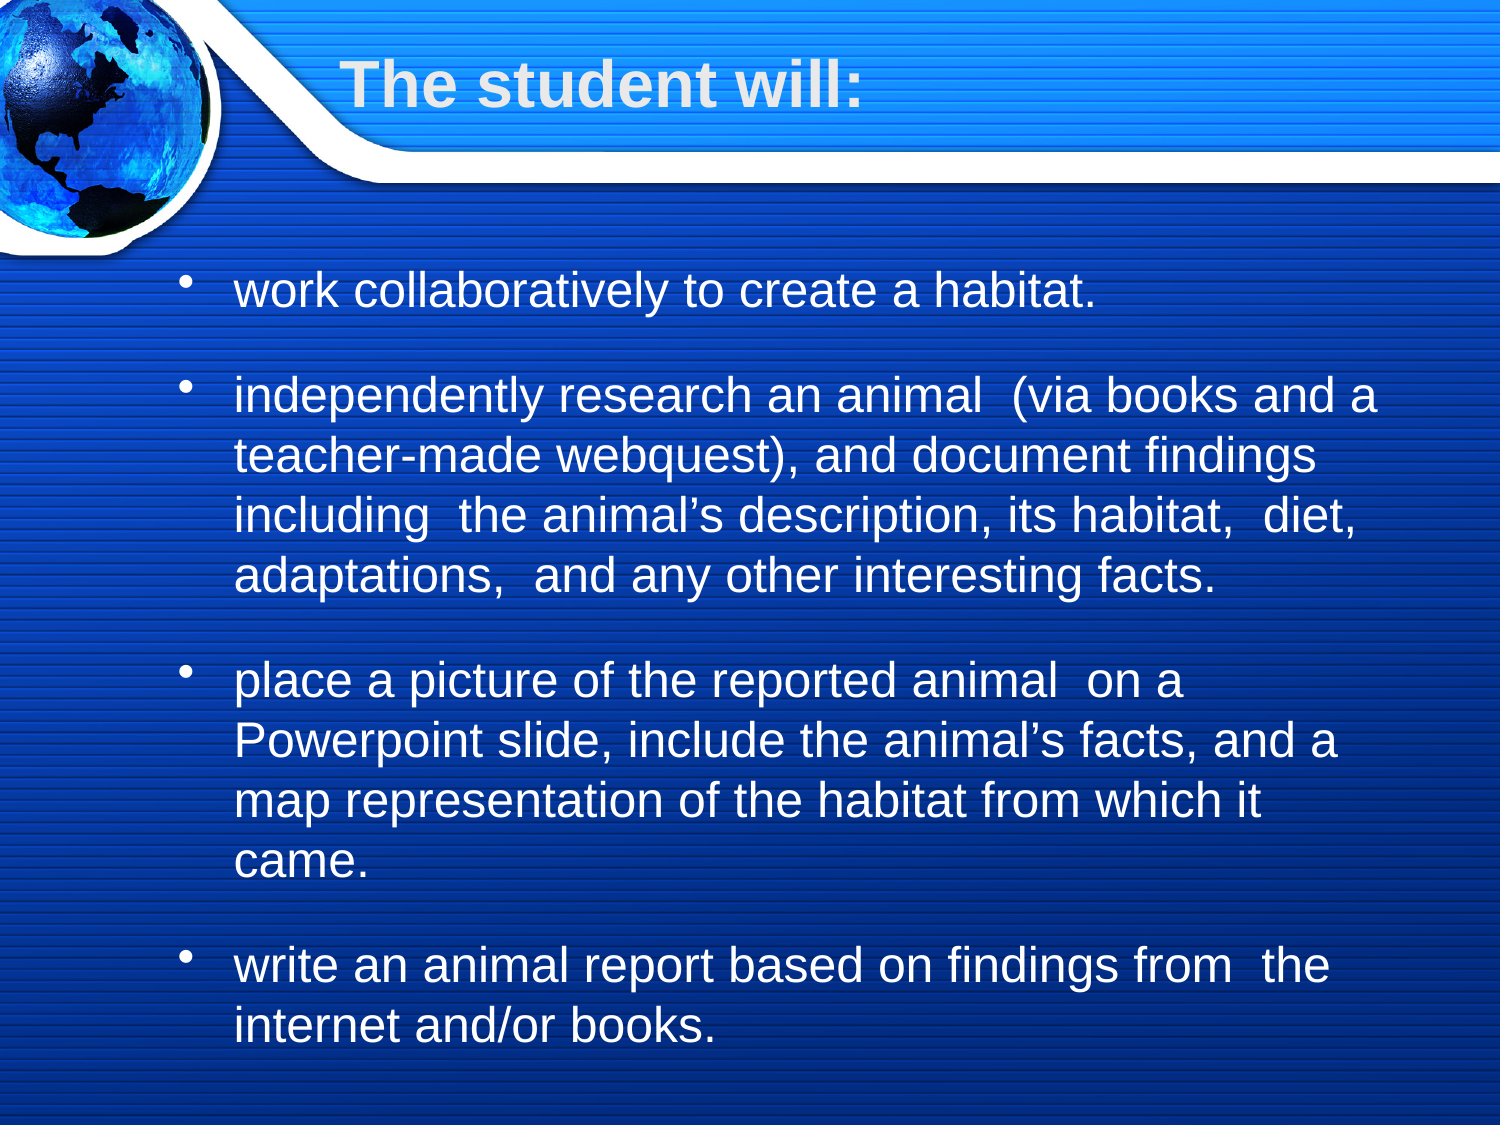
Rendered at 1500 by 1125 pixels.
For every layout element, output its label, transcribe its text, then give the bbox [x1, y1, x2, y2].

list work collaboratively to create a habitat. independently research an animal (via books and a teacher-made webquest), and document findings including the animal’s description, its habitat, diet, adaptations, and any other interesting facts. place a picture of the reported animal on a Powerpoint slide, include the animal’s facts, and a map representation of the habitat from which it came. write an animal report based on findings from the internet and/or books. [162, 249, 1401, 1125]
title The student will: [324, 24, 1476, 138]
picture [0, 0, 1500, 1125]
picture [5, 51, 14, 64]
